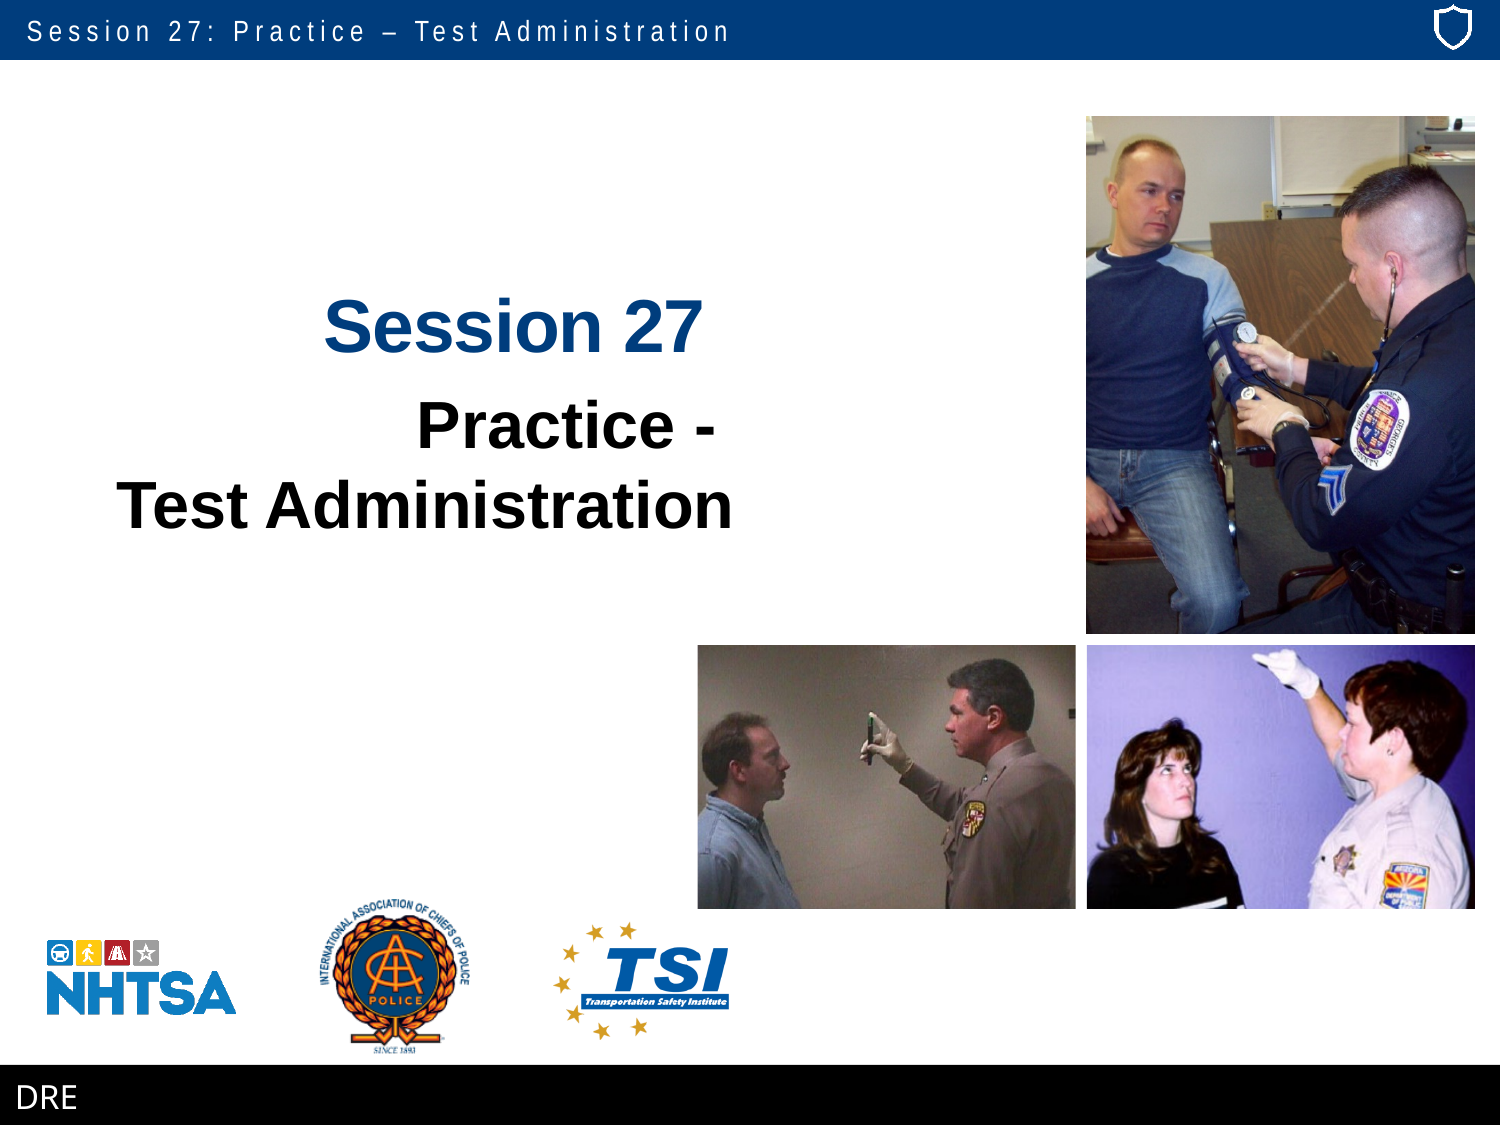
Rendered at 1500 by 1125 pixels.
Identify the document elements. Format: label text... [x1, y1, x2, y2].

picture [1086, 644, 1476, 909]
title Session 27 [60, 234, 741, 375]
text_box Practice - Test Administration [11, 375, 750, 565]
picture [1086, 115, 1476, 635]
picture [1434, 4, 1472, 50]
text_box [47, 889, 741, 1066]
picture [696, 644, 1077, 909]
